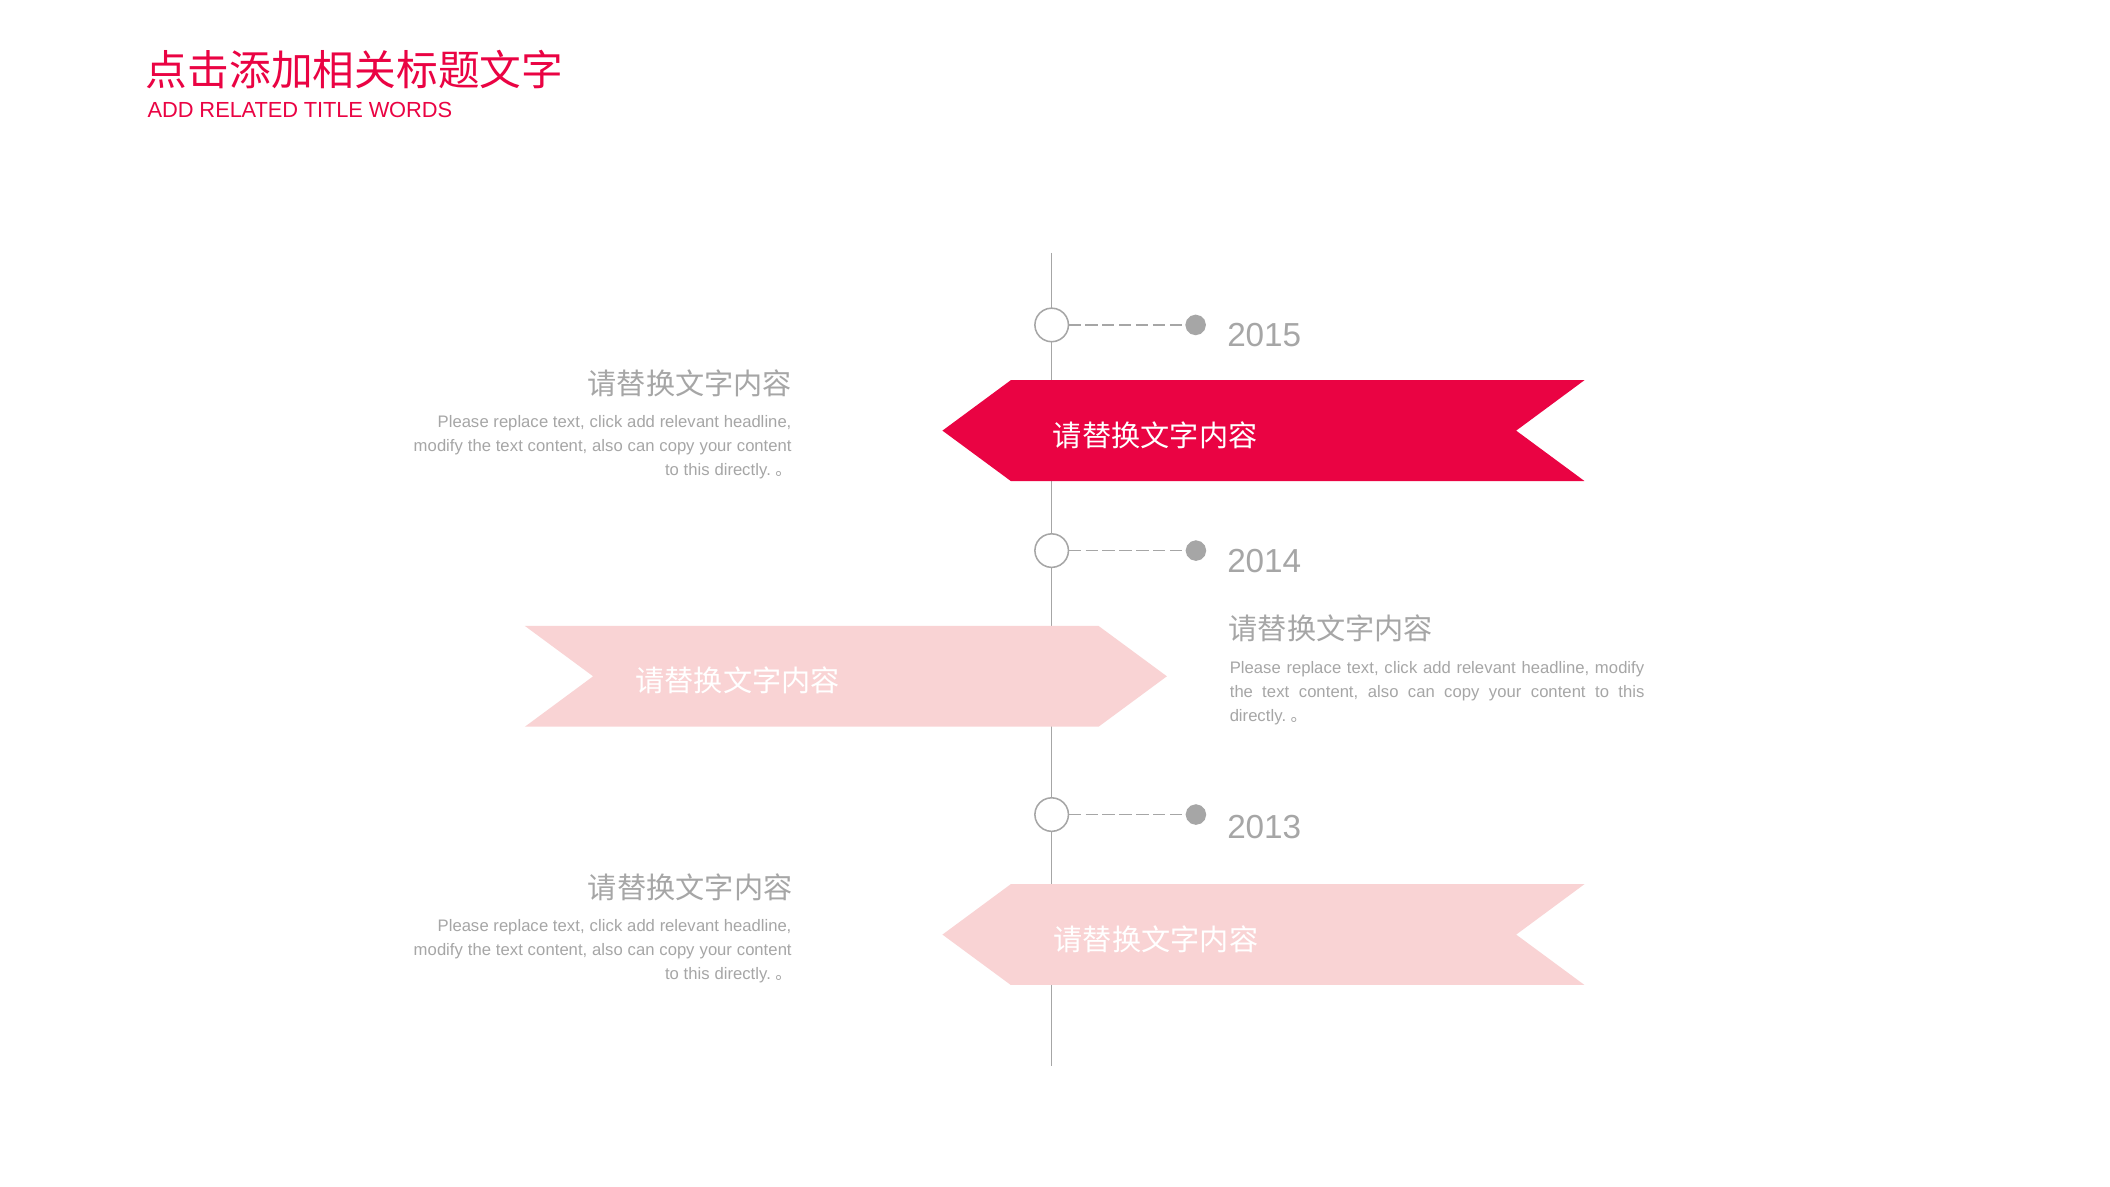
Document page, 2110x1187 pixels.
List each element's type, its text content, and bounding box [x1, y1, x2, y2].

text_box 2013 [1212, 789, 1317, 853]
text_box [524, 625, 1167, 727]
text_box 2015 [1212, 298, 1317, 361]
text_box ADD RELATED TITLE WORDS [147, 96, 453, 123]
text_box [1034, 797, 1196, 832]
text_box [1034, 308, 1196, 342]
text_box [942, 380, 1585, 481]
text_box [1034, 533, 1196, 568]
text_box 2014 [1212, 523, 1317, 587]
text_box 点击添加相关标题文字 [145, 43, 564, 95]
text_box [1212, 596, 1660, 733]
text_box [387, 854, 809, 992]
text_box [387, 350, 808, 488]
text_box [942, 884, 1585, 985]
